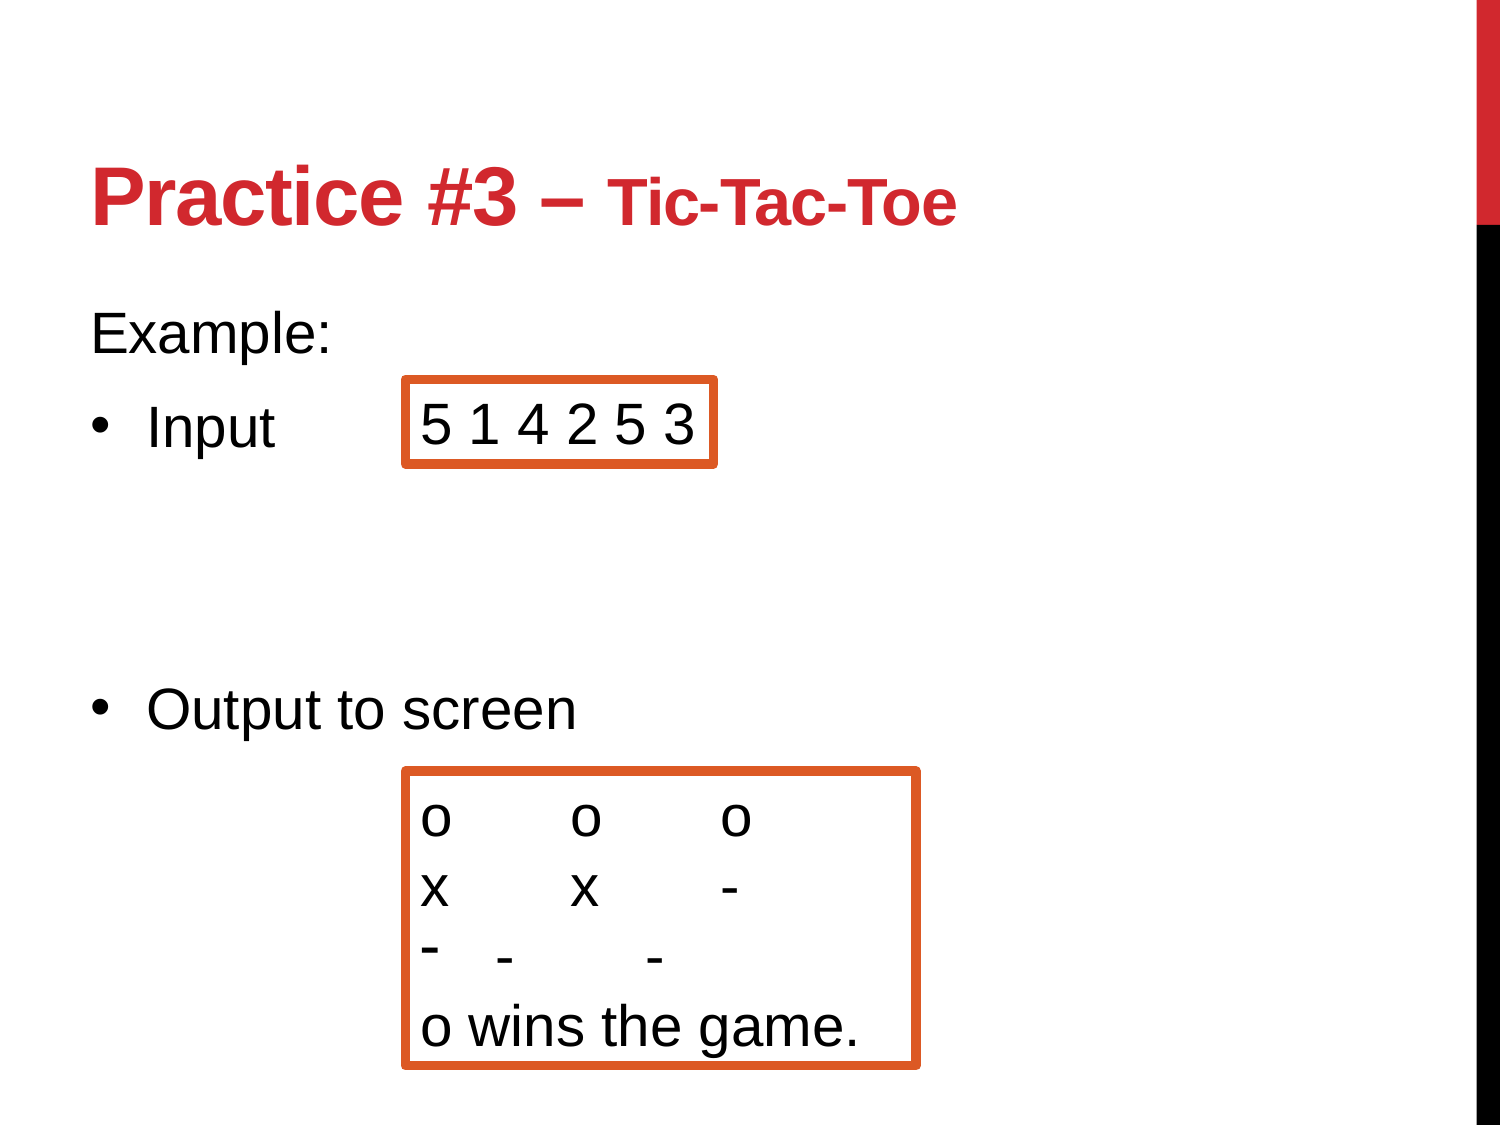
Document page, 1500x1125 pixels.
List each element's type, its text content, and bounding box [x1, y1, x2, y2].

text_box o o o x x - - - o wins the game. [405, 771, 917, 1066]
text_box 5 1 4 2 5 3 [405, 379, 714, 464]
list Example: Input Output to screen [75, 287, 1325, 1005]
title Practice #3 – Tic-Tac-Toe [75, 25, 1350, 250]
